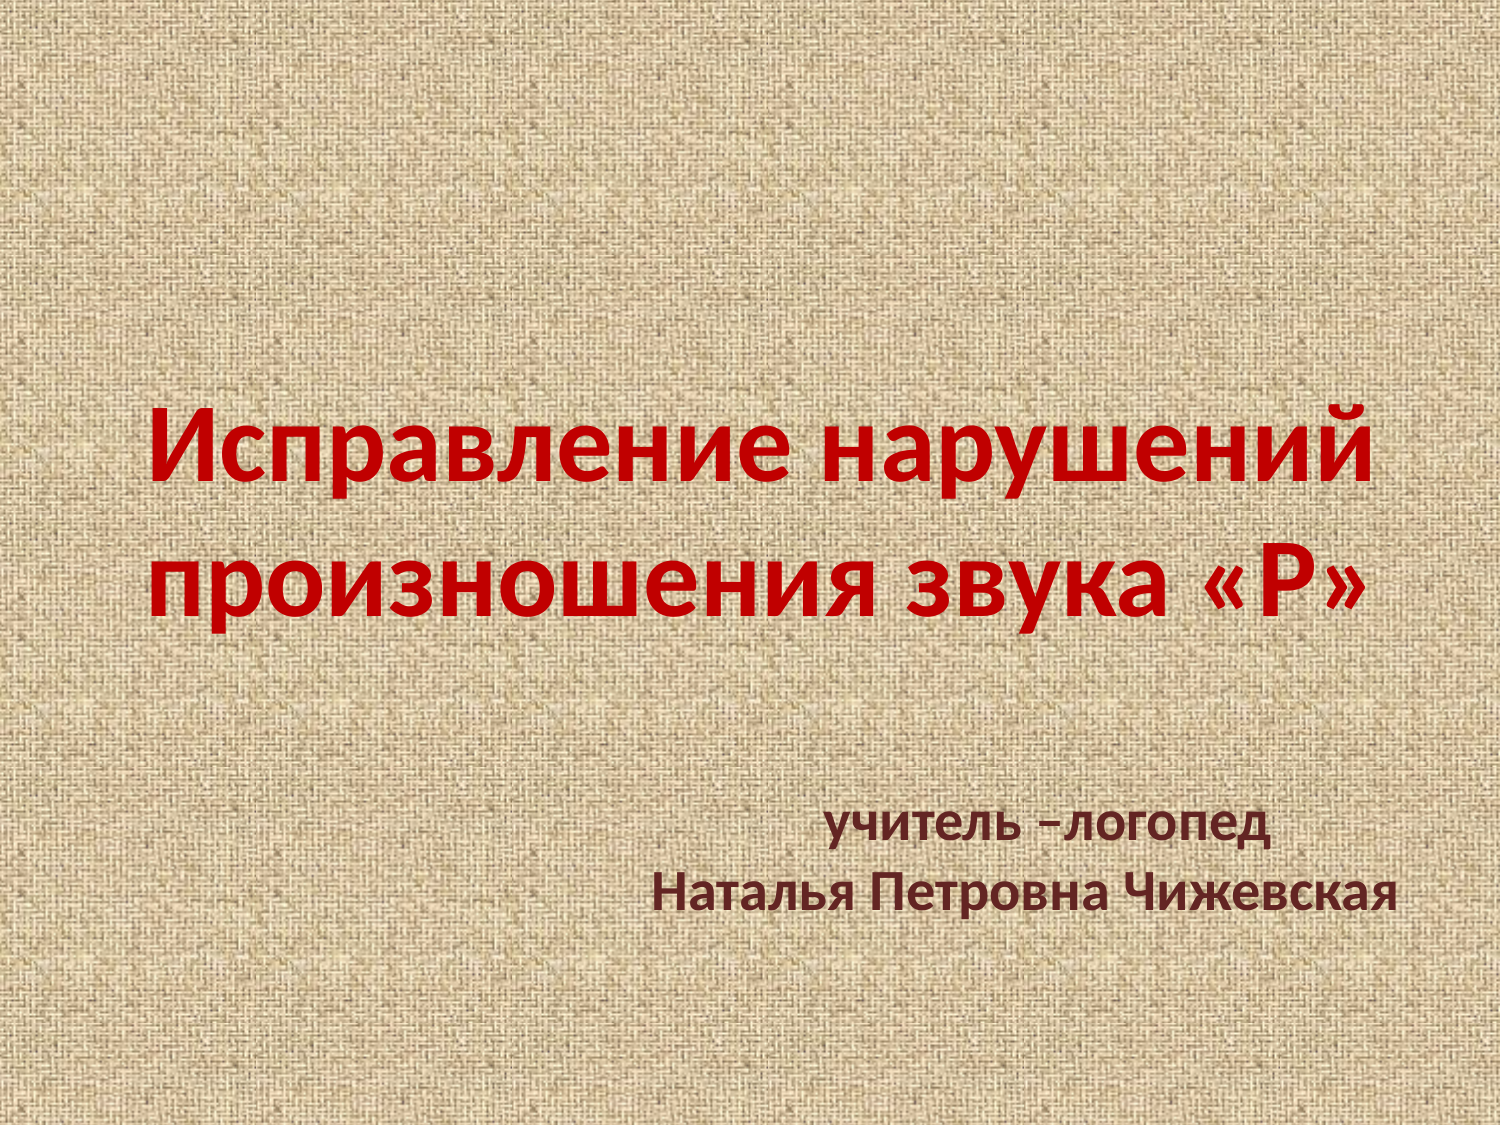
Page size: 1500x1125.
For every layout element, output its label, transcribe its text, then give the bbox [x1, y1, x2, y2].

text_box Исправление нарушений произношения звука «Р» [123, 361, 1400, 647]
text_box учитель –логопед Наталья Петровна Чижевская [636, 775, 1415, 930]
